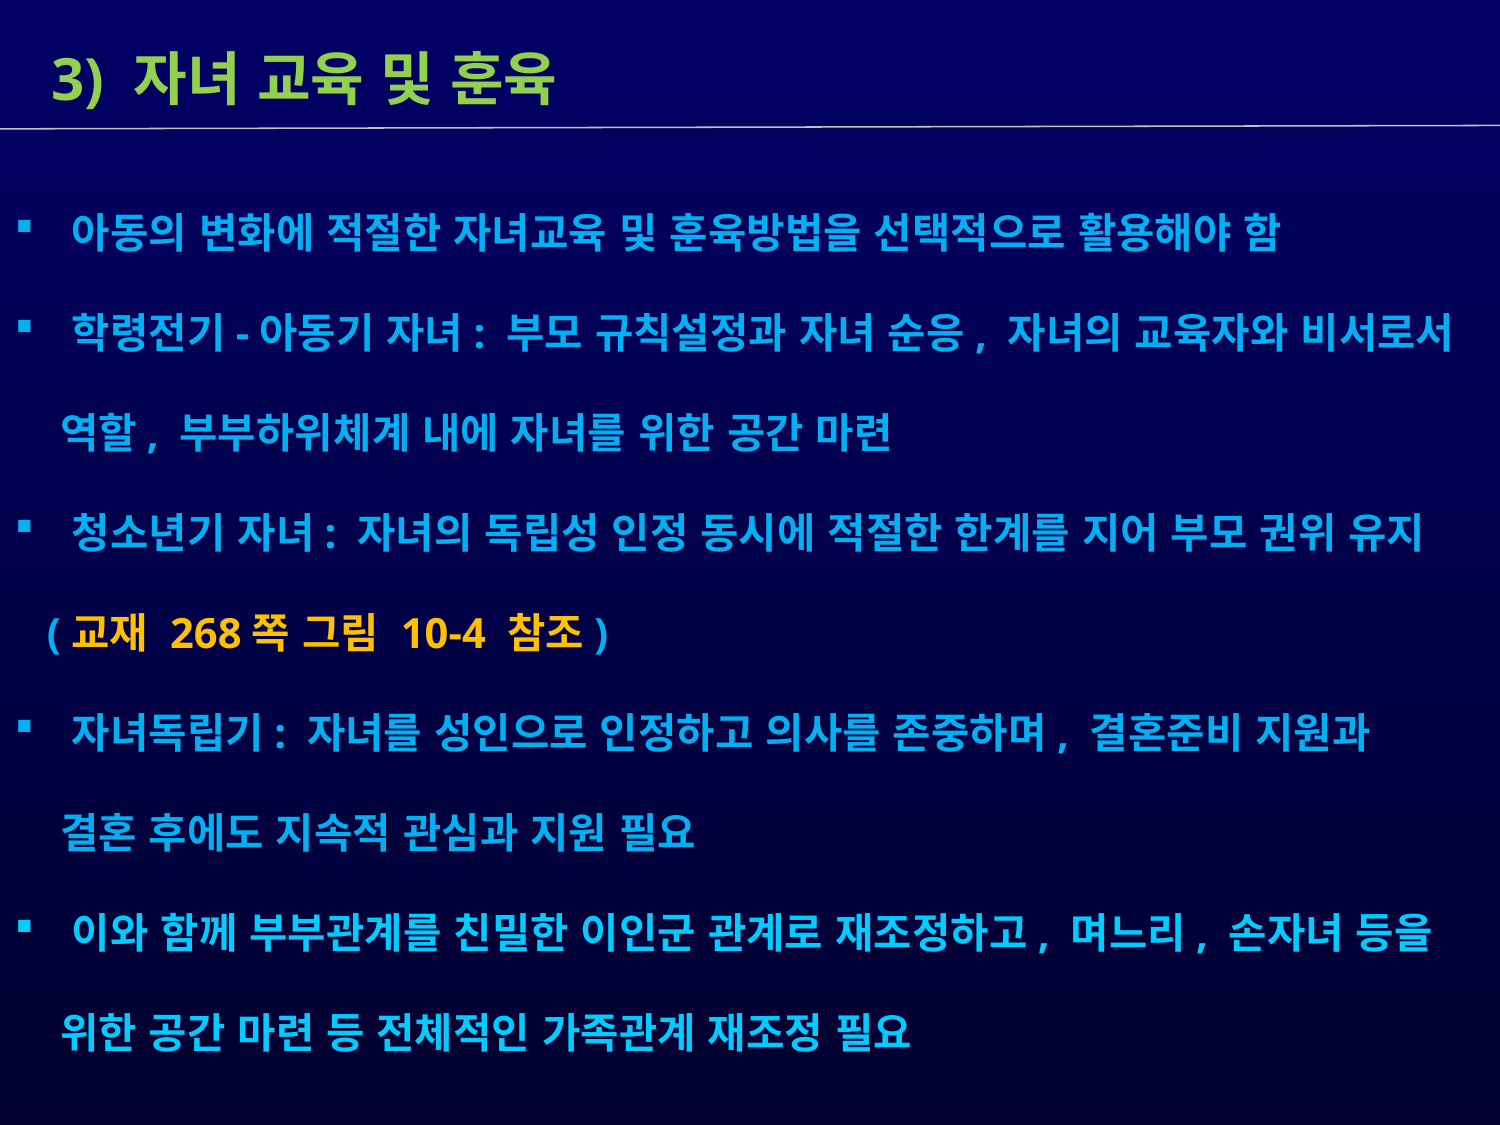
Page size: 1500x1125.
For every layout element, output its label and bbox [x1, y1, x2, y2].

text_box [0, 34, 1500, 1074]
